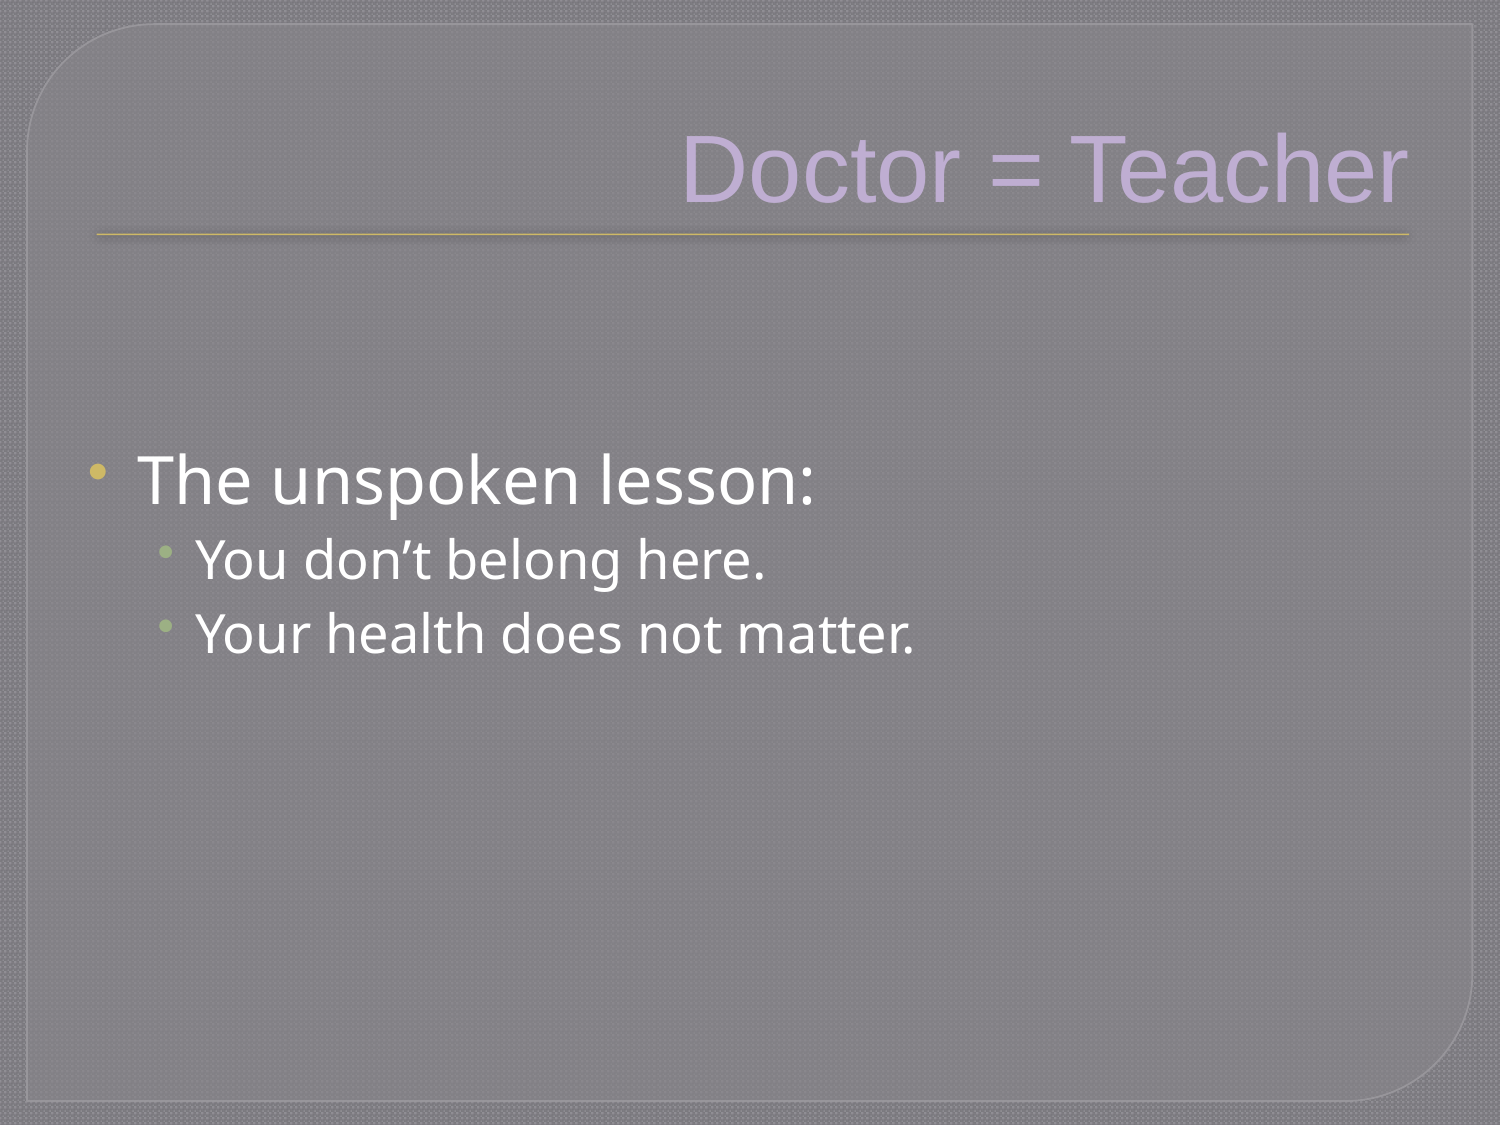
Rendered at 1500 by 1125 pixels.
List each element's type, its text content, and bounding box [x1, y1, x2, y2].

title Doctor = Teacher [75, 41, 1425, 230]
list The unspoken lesson: You don’t belong here. Your health does not matter. [75, 270, 1425, 1013]
